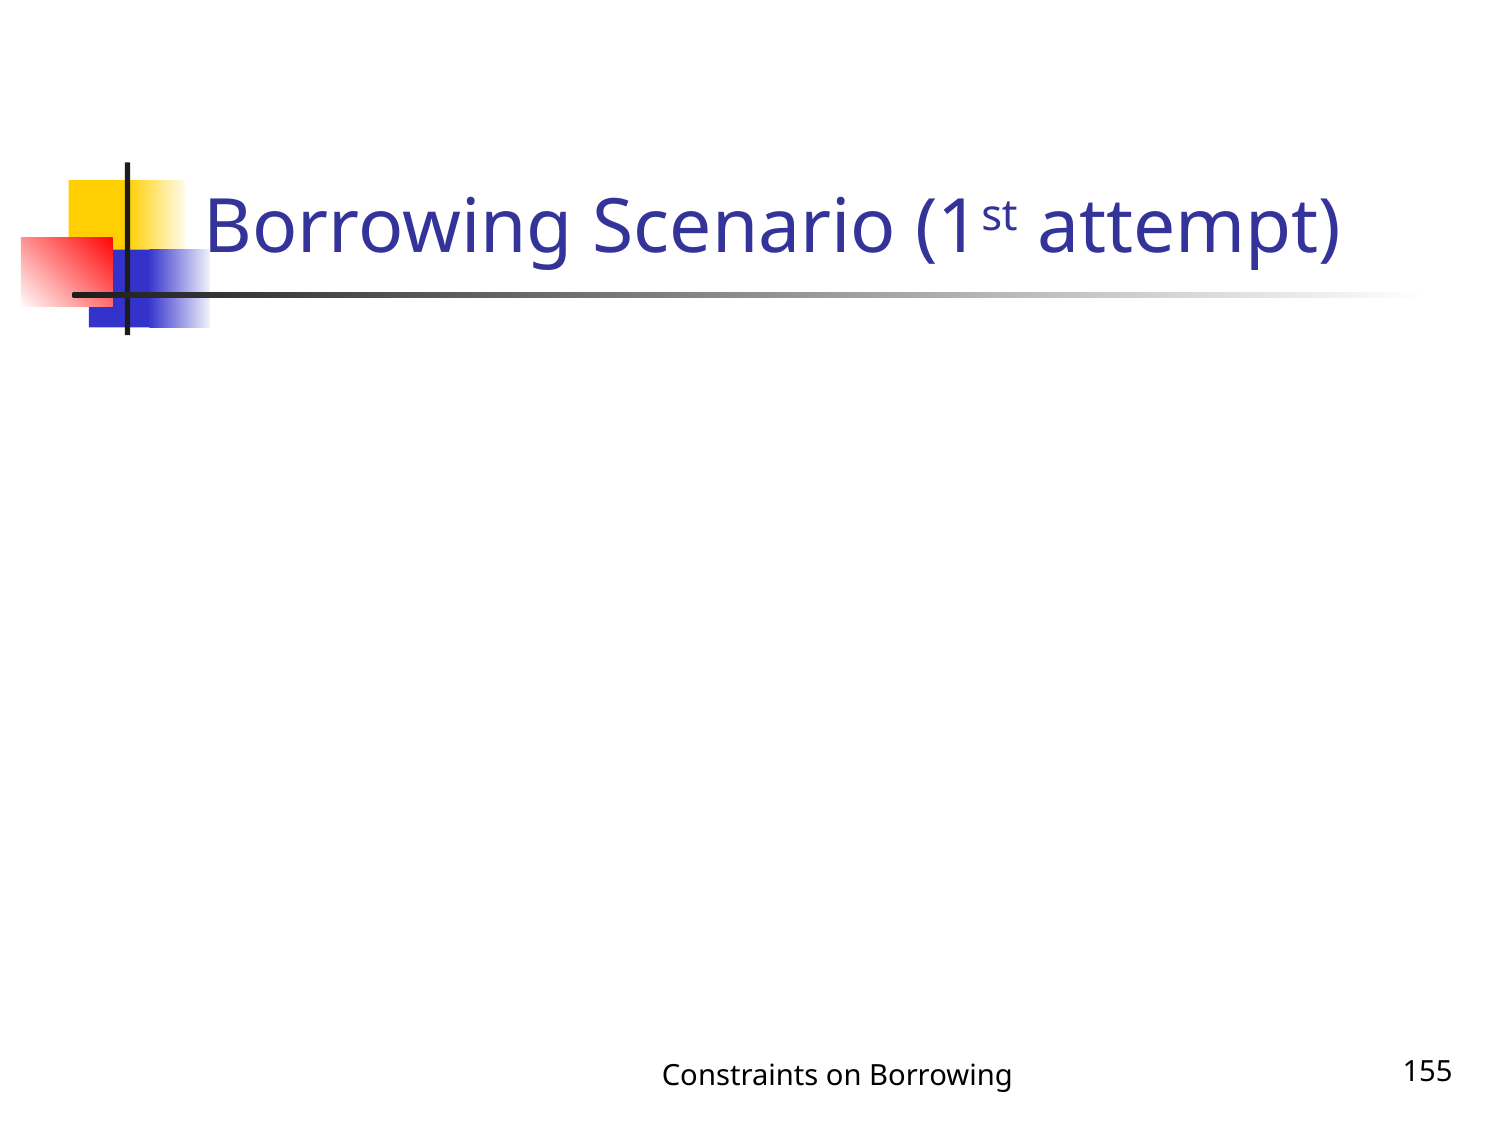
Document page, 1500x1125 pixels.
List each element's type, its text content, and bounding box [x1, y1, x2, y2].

footer Constraints on Borrowing [599, 1023, 1076, 1100]
title Borrowing Scenario (1st attempt) [188, 34, 1468, 276]
slide_number 155 [1154, 1023, 1468, 1100]
